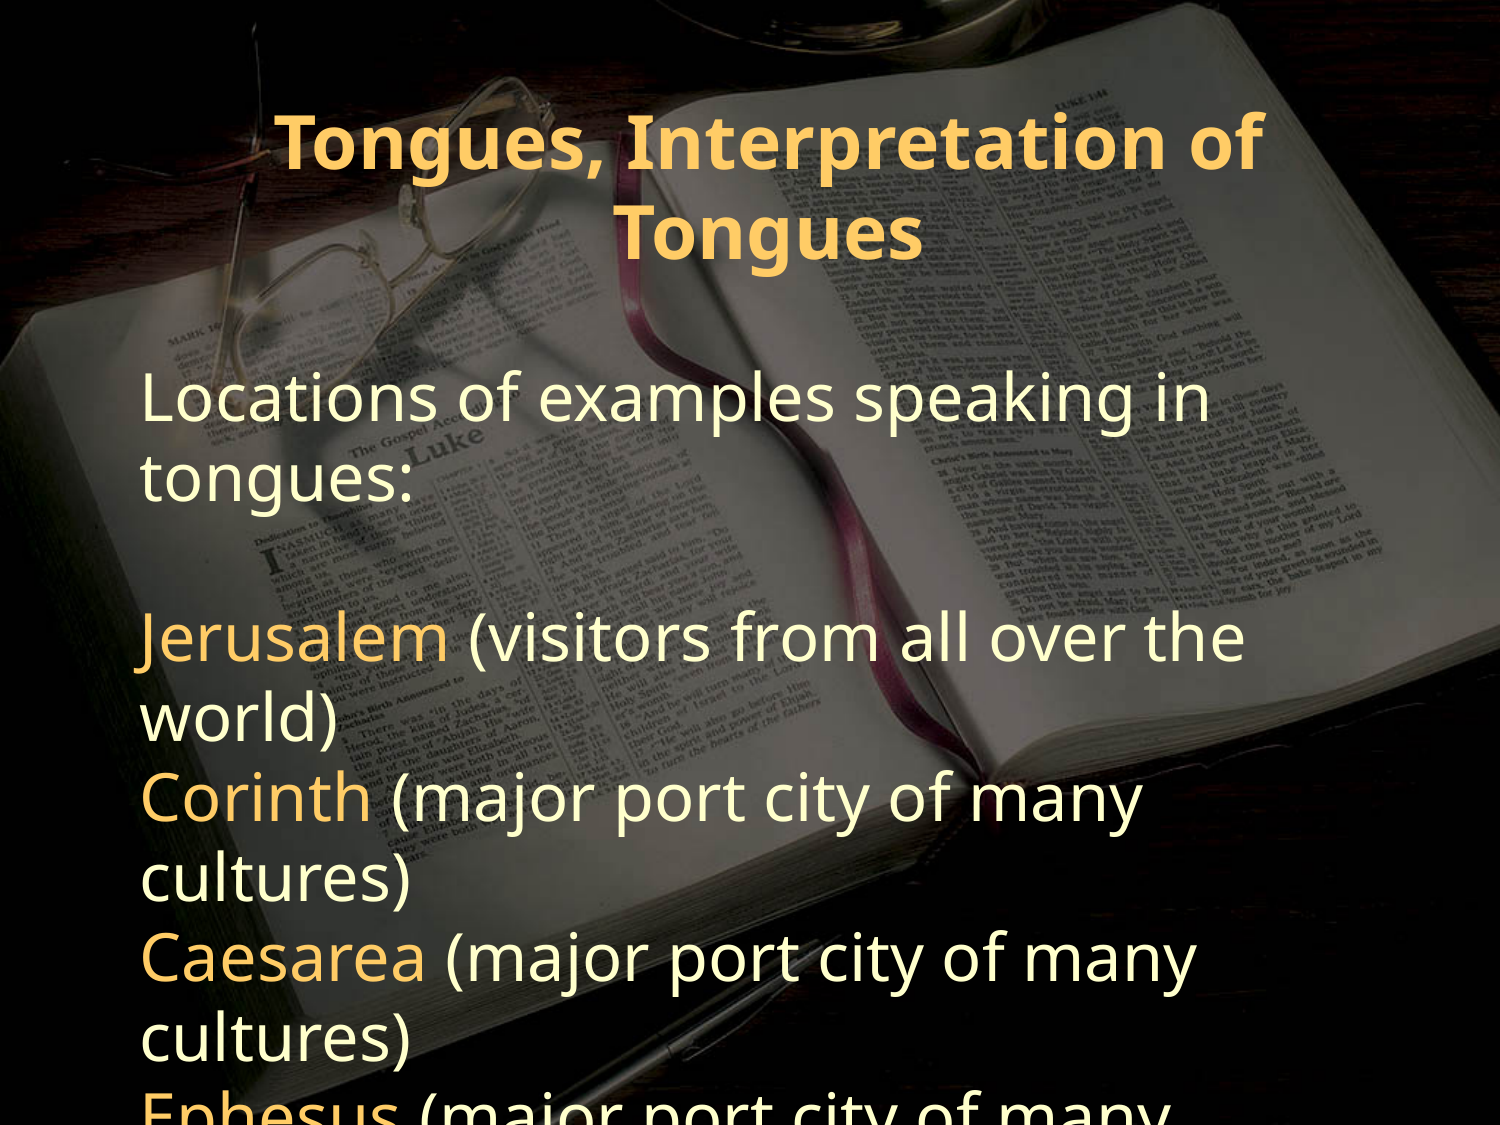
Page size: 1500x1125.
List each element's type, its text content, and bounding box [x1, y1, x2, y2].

picture [0, 0, 1500, 1125]
text_box Tongues, Interpretation of Tongues Locations of examples speaking in tongues: Jerusalem (visitors from all over the world) Corinth (major port city of many cultures) Caesarea (major port city of many cultures) Ephesus (major port city of many cultures) [124, 87, 1413, 1125]
